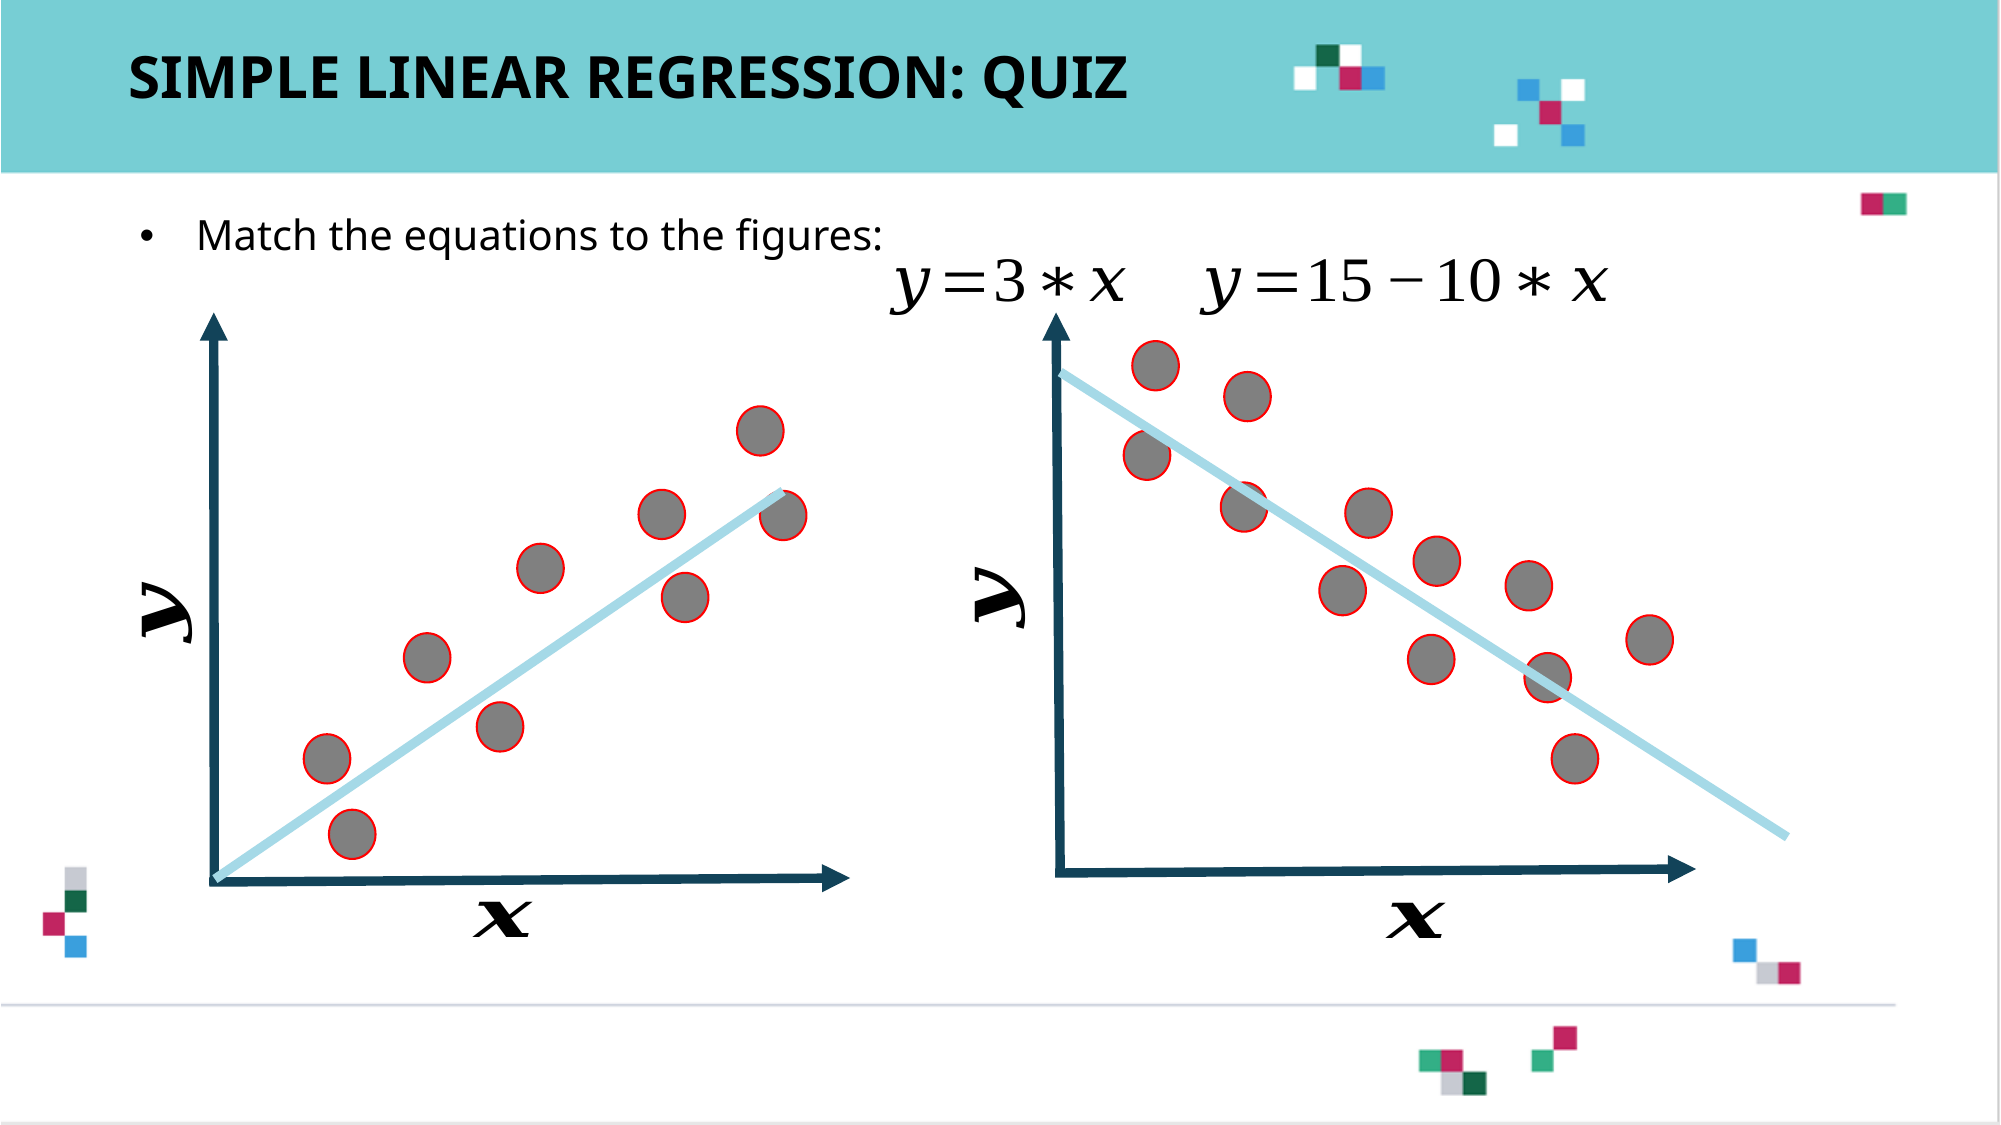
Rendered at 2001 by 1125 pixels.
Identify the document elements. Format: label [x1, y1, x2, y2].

picture [1, 0, 2000, 1125]
text_box [214, 490, 784, 880]
text_box [1056, 312, 1061, 877]
text_box [1061, 868, 1697, 873]
text_box [215, 877, 851, 883]
text_box [1060, 372, 1788, 838]
